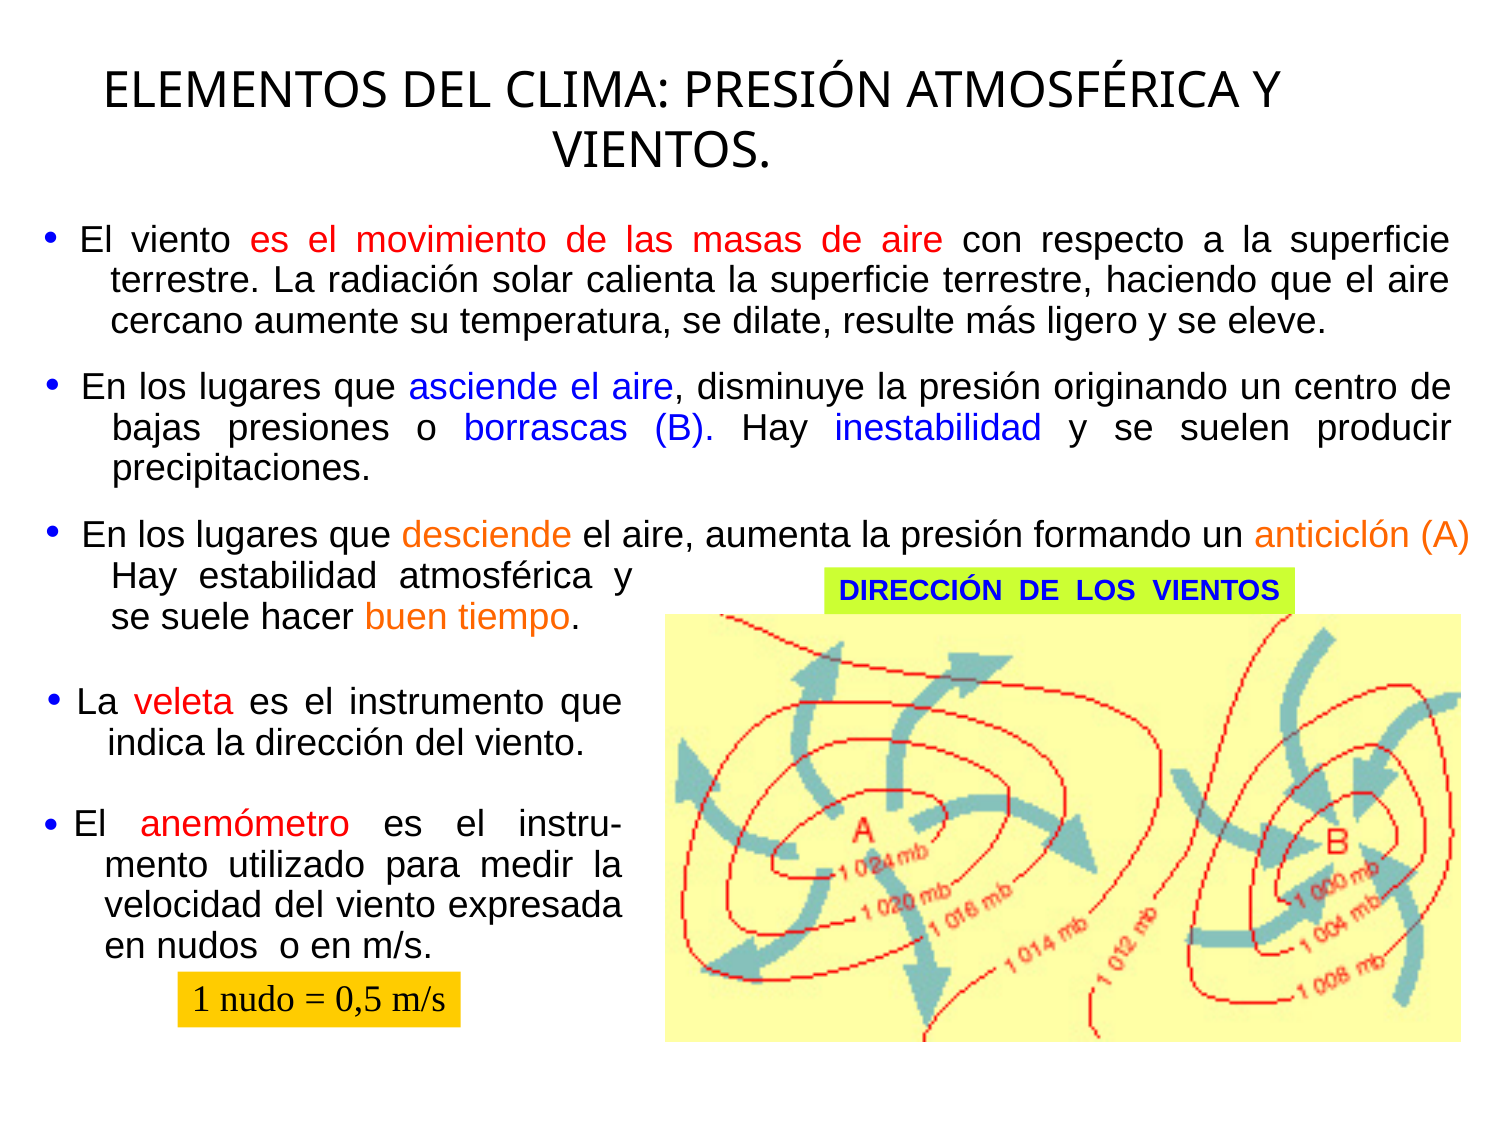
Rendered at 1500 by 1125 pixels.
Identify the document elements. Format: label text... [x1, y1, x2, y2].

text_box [29, 796, 638, 1028]
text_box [30, 506, 1500, 652]
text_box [29, 212, 1465, 356]
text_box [32, 674, 638, 778]
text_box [665, 660, 1461, 1041]
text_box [30, 359, 1467, 503]
text_box ELEMENTOS DEL CLIMA: PRESIÓN ATMOSFÉRICA Y VIENTOS. [87, 49, 1500, 186]
